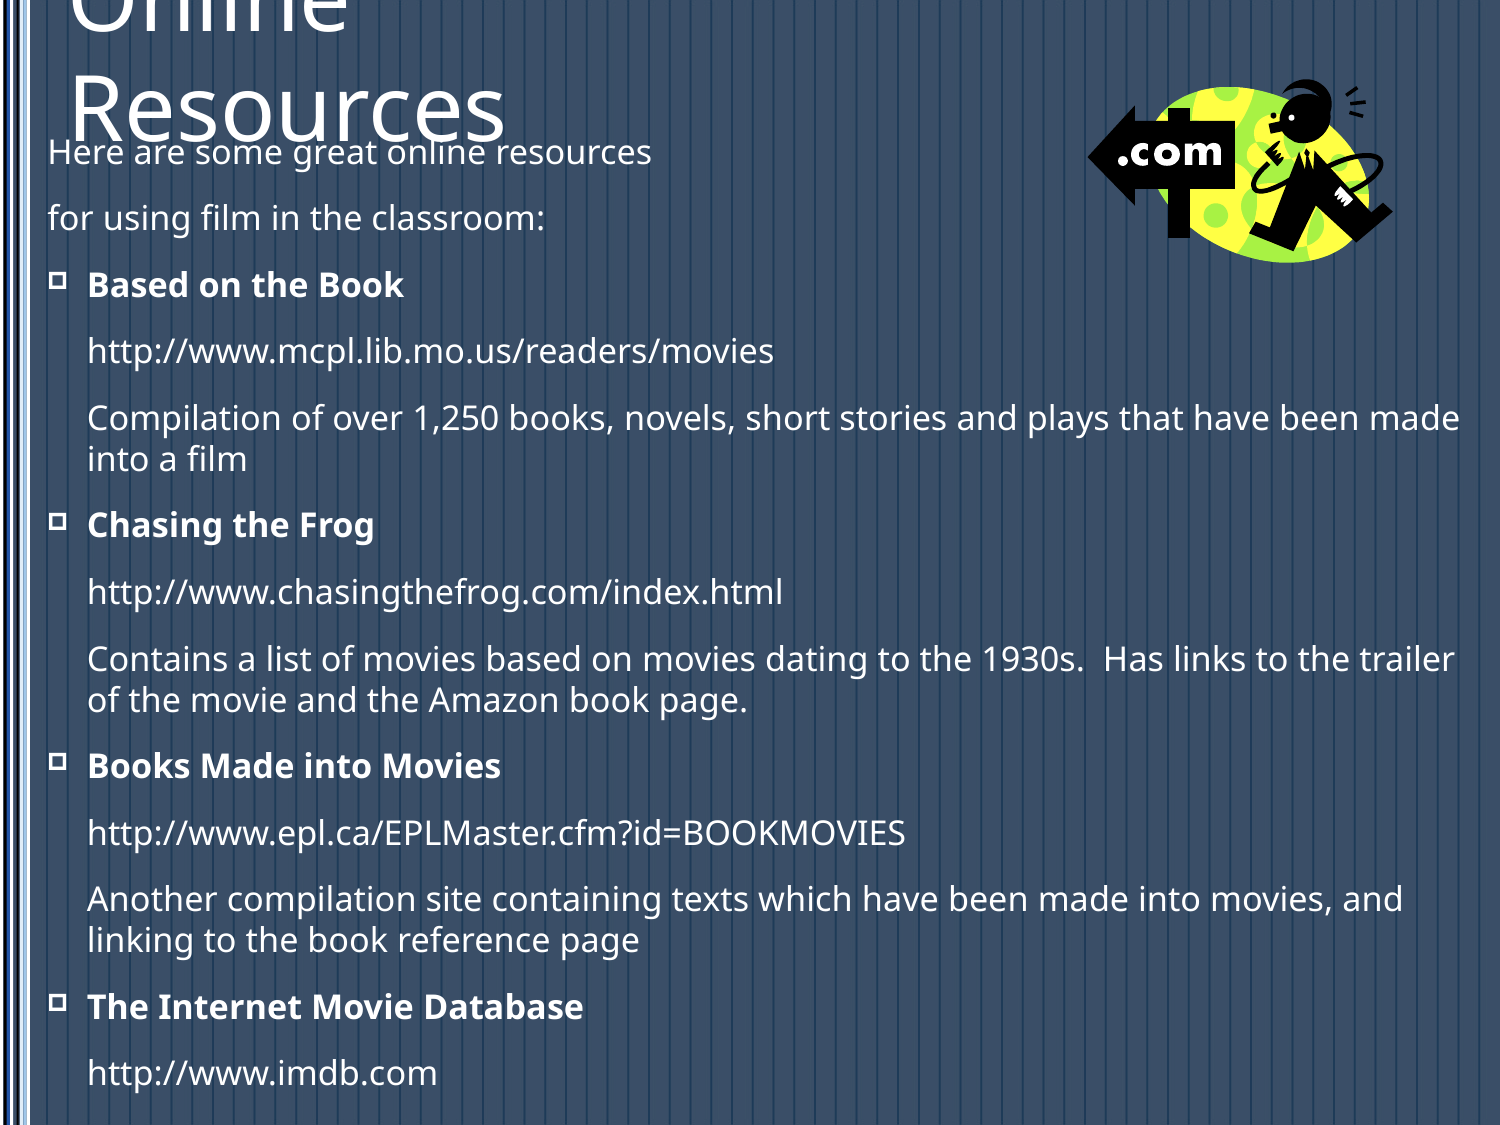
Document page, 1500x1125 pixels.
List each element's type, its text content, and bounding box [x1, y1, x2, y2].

list Here are some great online resources for using film in the classroom: Based on the Book http://www.mcpl.lib.mo.us/readers/movies Compilation of over 1,250 books, novels, short stories and plays that have been made into a film Chasing the Frog http://www.chasingthefrog.com/index.html Contains a list of movies based on movies dating to the 1930s. Has links to the trailer of the movie and the Amazon book page. Books Made into Movies http://www.epl.ca/EPLMaster.cfm?id=BOOKMOVIES Another compilation site containing texts which have been made into movies, and linking to the book reference page The Internet Movie Database http://www.imdb.com An online database of information related to movies, actors, and television shows [12, 99, 1500, 1125]
picture [1087, 74, 1393, 275]
title Online Resources [37, 0, 775, 99]
